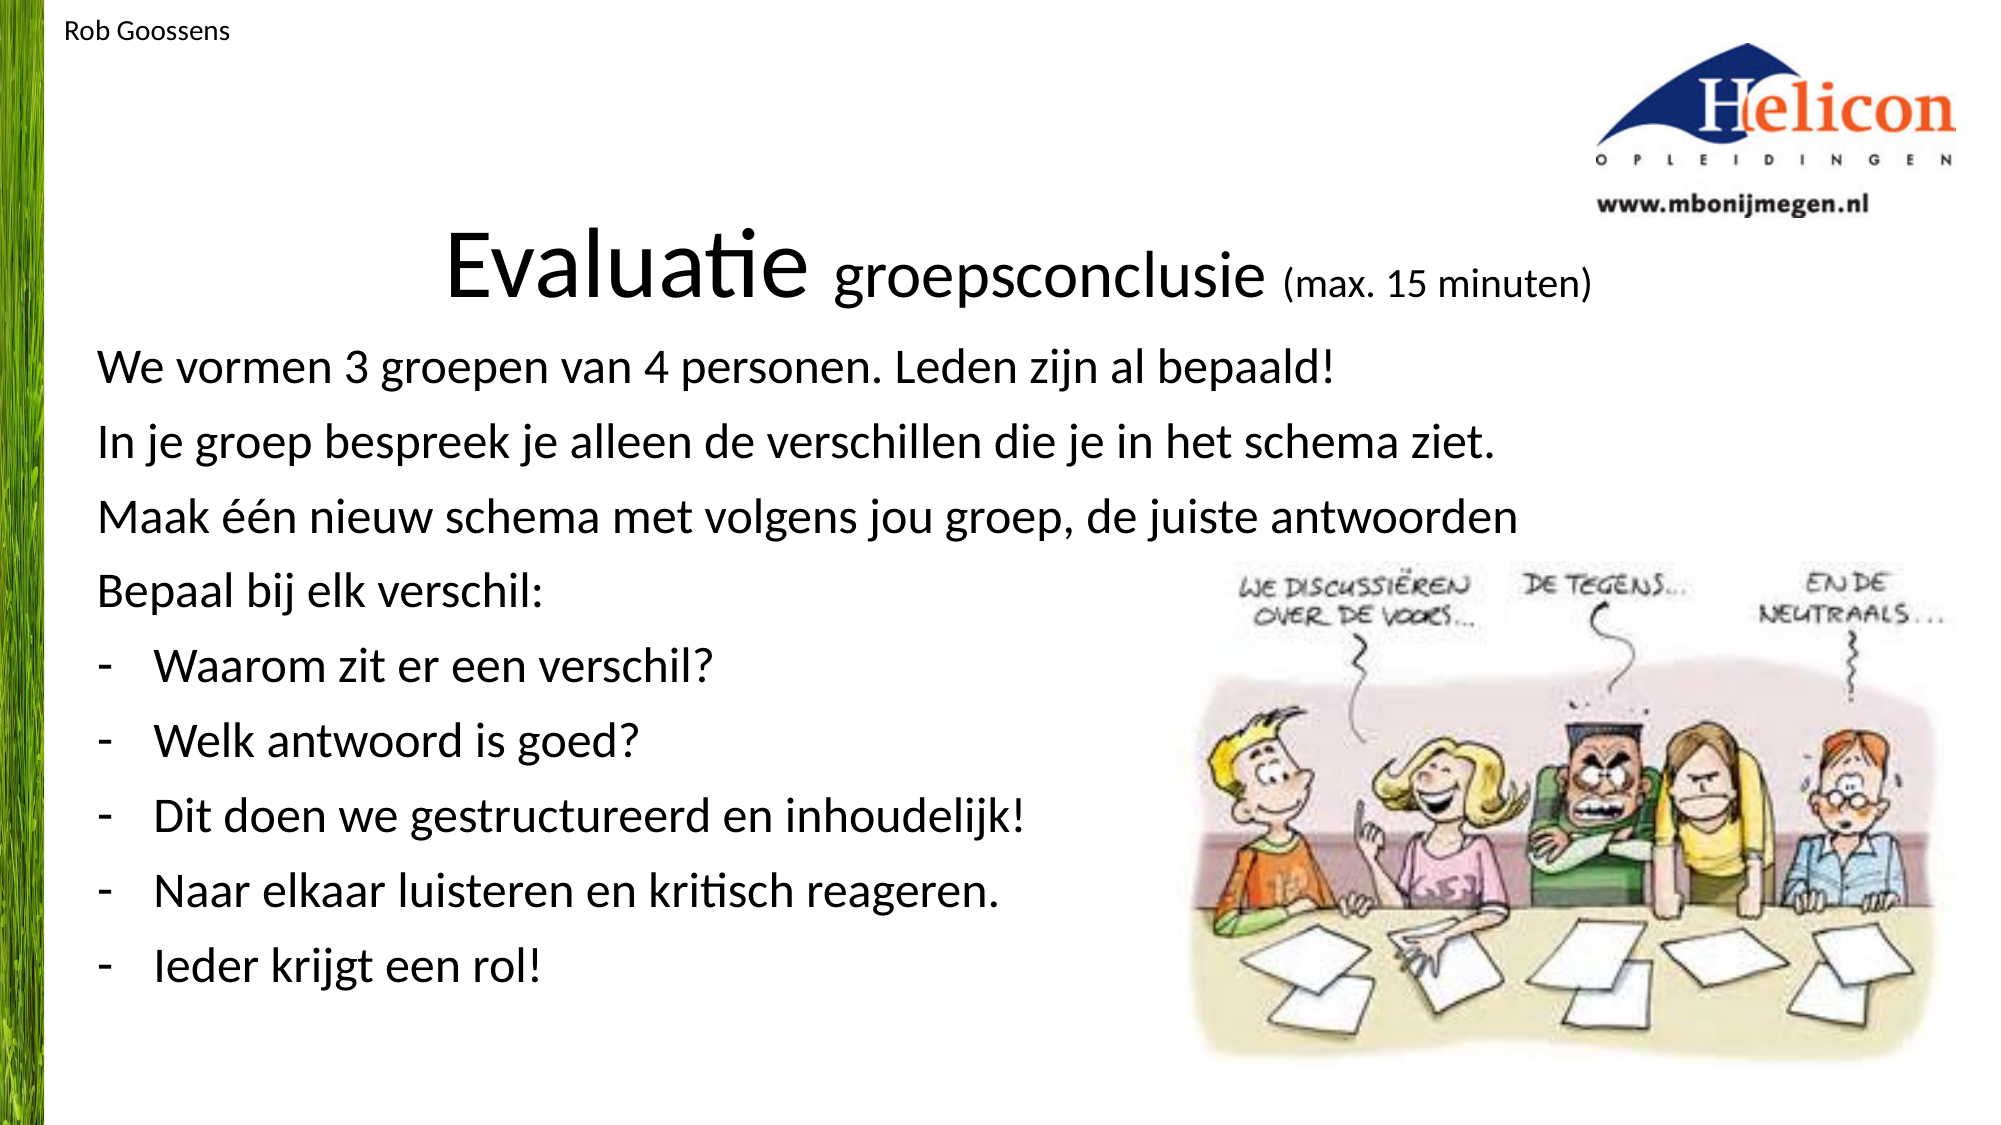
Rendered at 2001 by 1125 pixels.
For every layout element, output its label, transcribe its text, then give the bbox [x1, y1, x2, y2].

text_box [0, 0, 45, 1125]
picture [1174, 561, 1956, 1075]
picture [1596, 43, 1956, 218]
subtitle Evaluatie groepsconclusie (max. 15 minuten) We vormen 3 groepen van 4 personen. Leden zijn al bepaald! In je groep bespreek je alleen de verschillen die je in het schema ziet. Maak één nieuw schema met volgens jou groep, de juiste antwoorden Bepaal bij elk verschil: Waarom zit er een verschil? Welk antwoord is goed? Dit doen we gestructureerd en inhoudelijk! Naar elkaar luisteren en kritisch reageren. Ieder krijgt een rol! [81, 204, 1956, 1075]
text_box Rob Goossens [49, 3, 250, 54]
